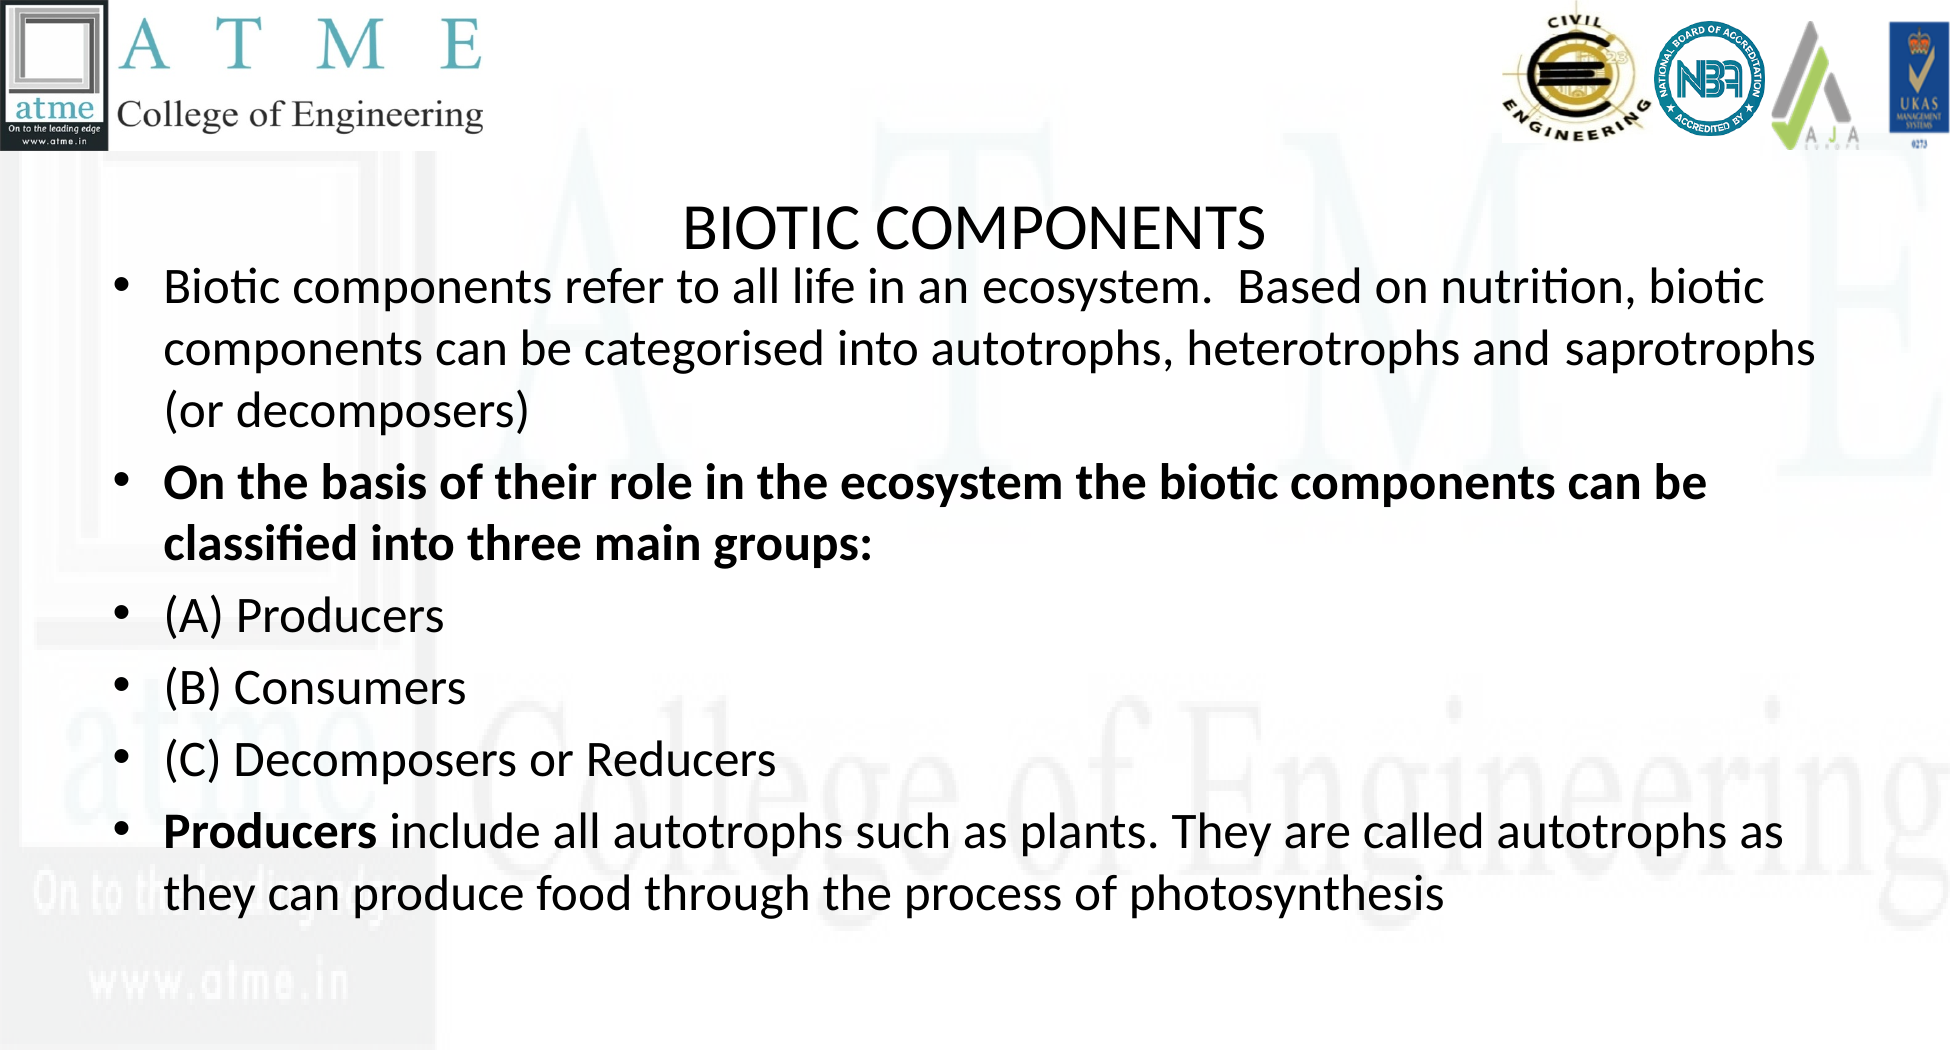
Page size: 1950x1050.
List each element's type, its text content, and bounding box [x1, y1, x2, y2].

title BIOTIC COMPONENTS [97, 174, 1853, 245]
list Biotic components refer to all life in an ecosystem. Based on nutrition, biotic components can be categorised into autotrophs, heterotrophs and saprotrophs (or decomposers) On the basis of their role in the ecosystem the biotic components can be classified into three main groups: (A) Producers (B) Consumers (C) Decomposers or Reducers Producers include all autotrophs such as plants. They are called autotrophs as they can produce food through the process of photosynthesis [97, 245, 1853, 938]
picture [1713, 82, 1766, 137]
picture [1749, 96, 1754, 104]
picture [1725, 29, 1731, 36]
picture [0, 0, 483, 151]
picture [1654, 20, 1751, 137]
picture [1502, 0, 1653, 144]
picture [1713, 20, 1766, 76]
picture [1741, 109, 1746, 120]
picture [1771, 20, 1950, 151]
picture [1719, 124, 1725, 131]
picture [1753, 88, 1759, 95]
